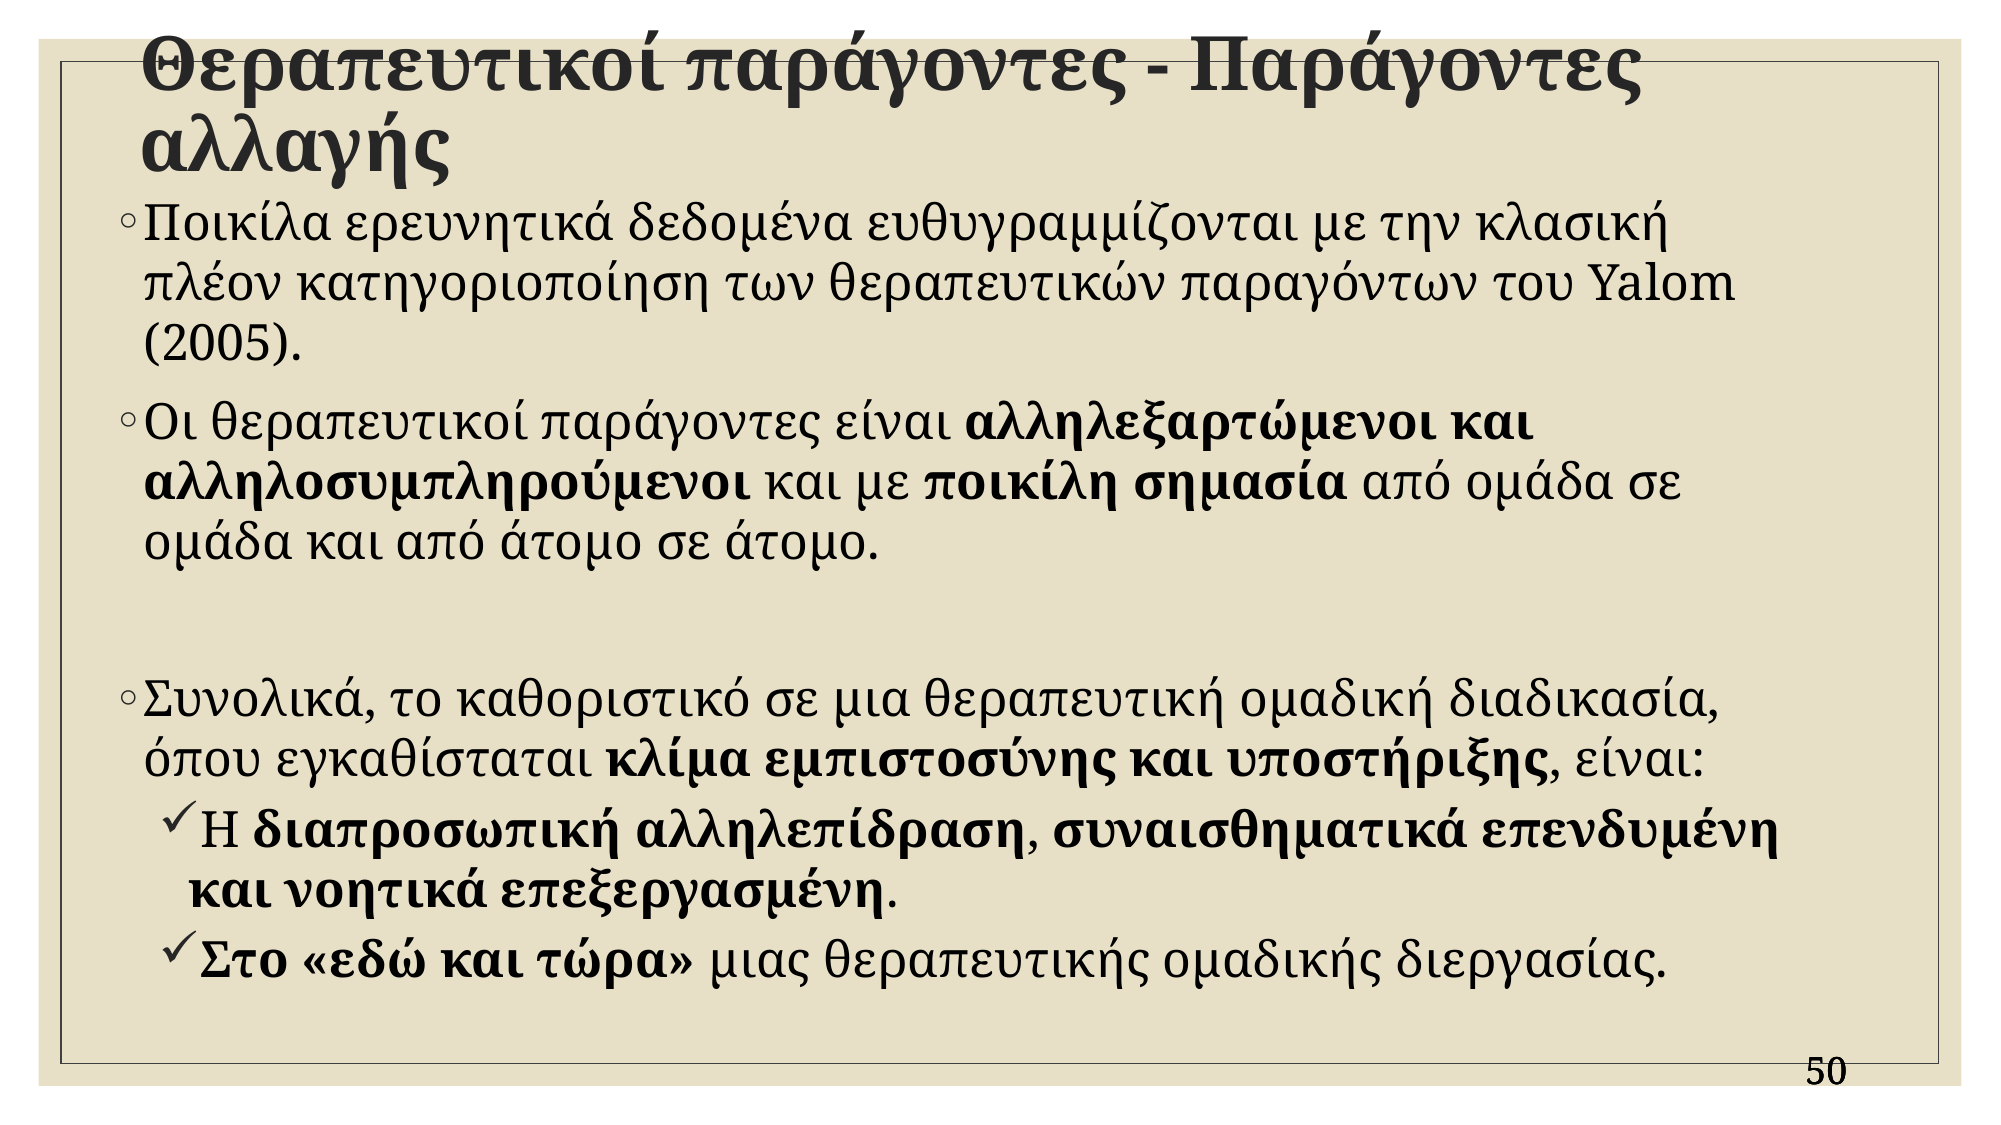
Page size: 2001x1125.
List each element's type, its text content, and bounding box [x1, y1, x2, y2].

title Θεραπευτικοί παράγοντες - Παράγοντες αλλαγής [124, 63, 1947, 150]
list Ποικίλα ερευνητικά δεδομένα ευθυγραμμίζονται με την κλασική πλέον κατηγοριοποίηση των θεραπευτικών παραγόντων του Yalom (2005). Οι θεραπευτικοί παράγοντες είναι αλληλεξαρτώμενοι και αλληλοσυμπληρούμενοι και με ποικίλη σημασία από ομάδα σε ομάδα και από άτομο σε άτομο. Συνολικά, το καθοριστικό σε μια θεραπευτική ομαδική διαδικασία, όπου εγκαθίσταται κλίμα εμπιστοσύνης και υποστήριξης, είναι: Η διαπροσωπική αλληλεπίδραση, συναισθηματικά επενδυμένη και νοητικά επεξεργασμένη. Στο «εδώ και τώρα» μιας θεραπευτικής ομαδικής διεργασίας. [98, 183, 1820, 1125]
text_box 50 [1412, 1042, 1863, 1103]
